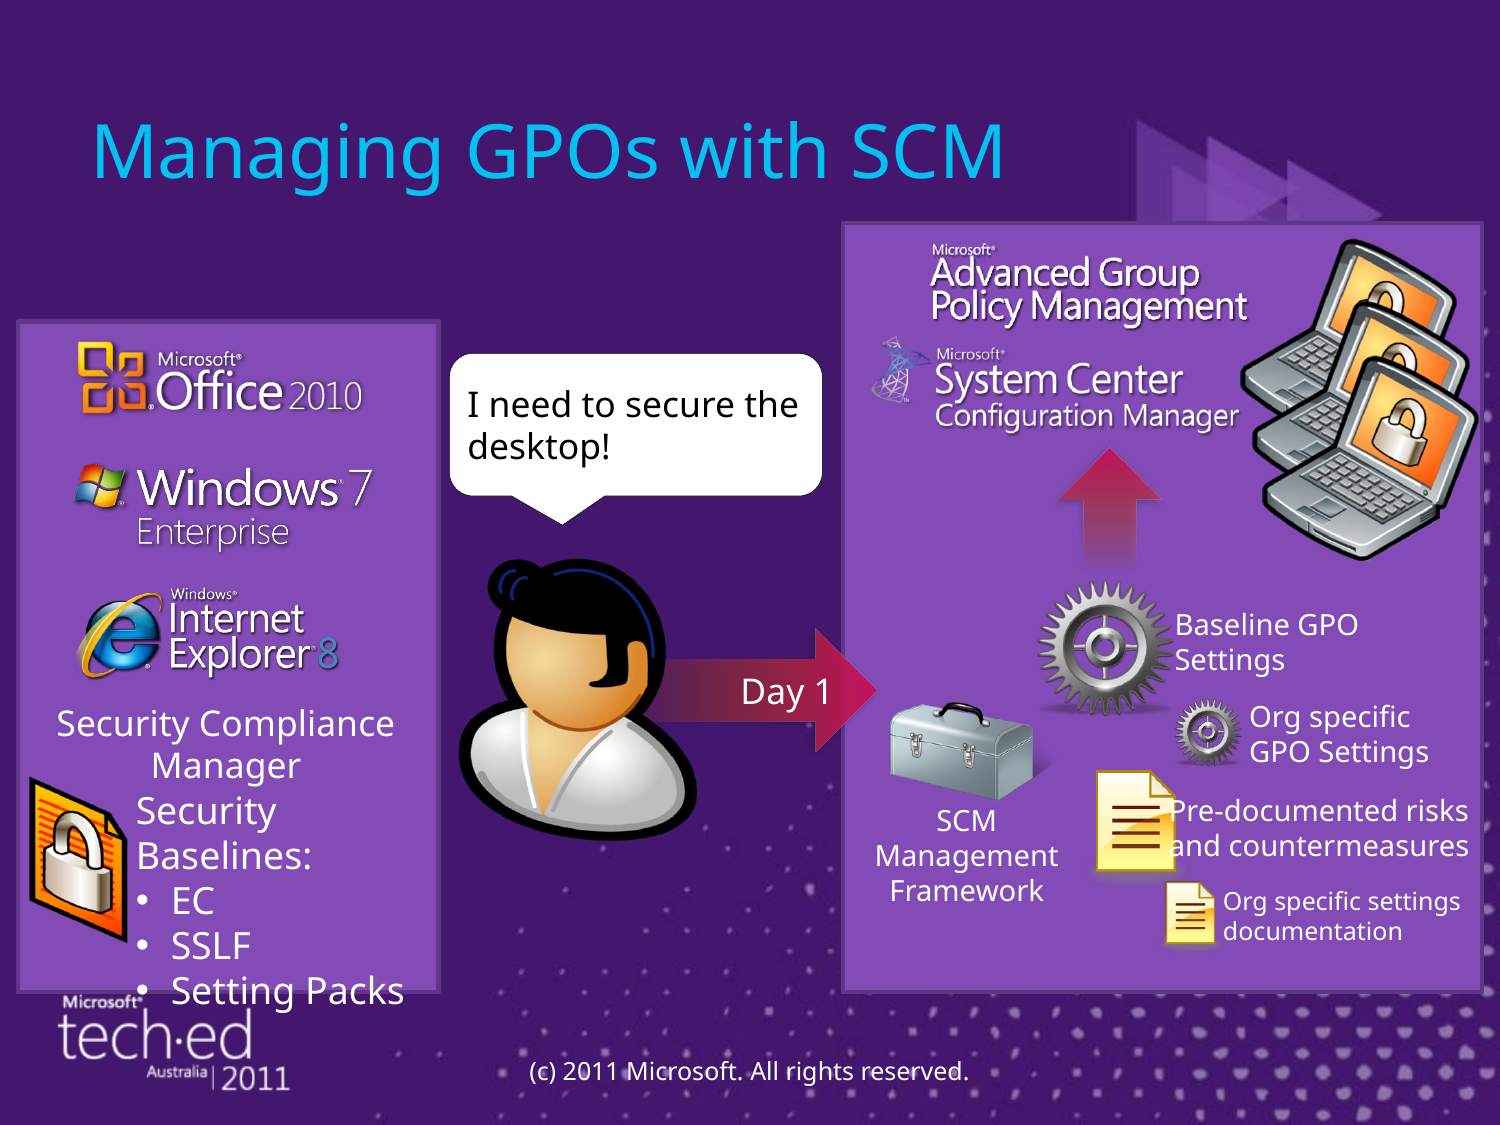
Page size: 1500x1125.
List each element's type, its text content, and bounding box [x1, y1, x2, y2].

text_box Day 1 [703, 627, 877, 753]
title Managing GPOs with SCM [75, 54, 1425, 243]
text_box Org specific GPO Settings [1249, 697, 1460, 768]
text_box Security Baselines: EC SSLF Setting Packs [135, 786, 437, 1012]
text_box [1056, 447, 1162, 573]
text_box Security Compliance Manager [50, 701, 402, 787]
text_box [16, 319, 441, 994]
footer (c) 2011 Microsoft. All rights reserved. [512, 1042, 988, 1103]
text_box [841, 221, 1484, 994]
text_box I need to secure the desktop! [447, 351, 825, 527]
text_box Org specific settings documentation [1233, 885, 1474, 946]
picture [0, 0, 1500, 1125]
text_box Baseline GPO Settings [1180, 606, 1383, 677]
text_box SCM Management Framework [859, 802, 1074, 908]
text_box Pre-documented risks and countermeasures [1202, 792, 1482, 863]
